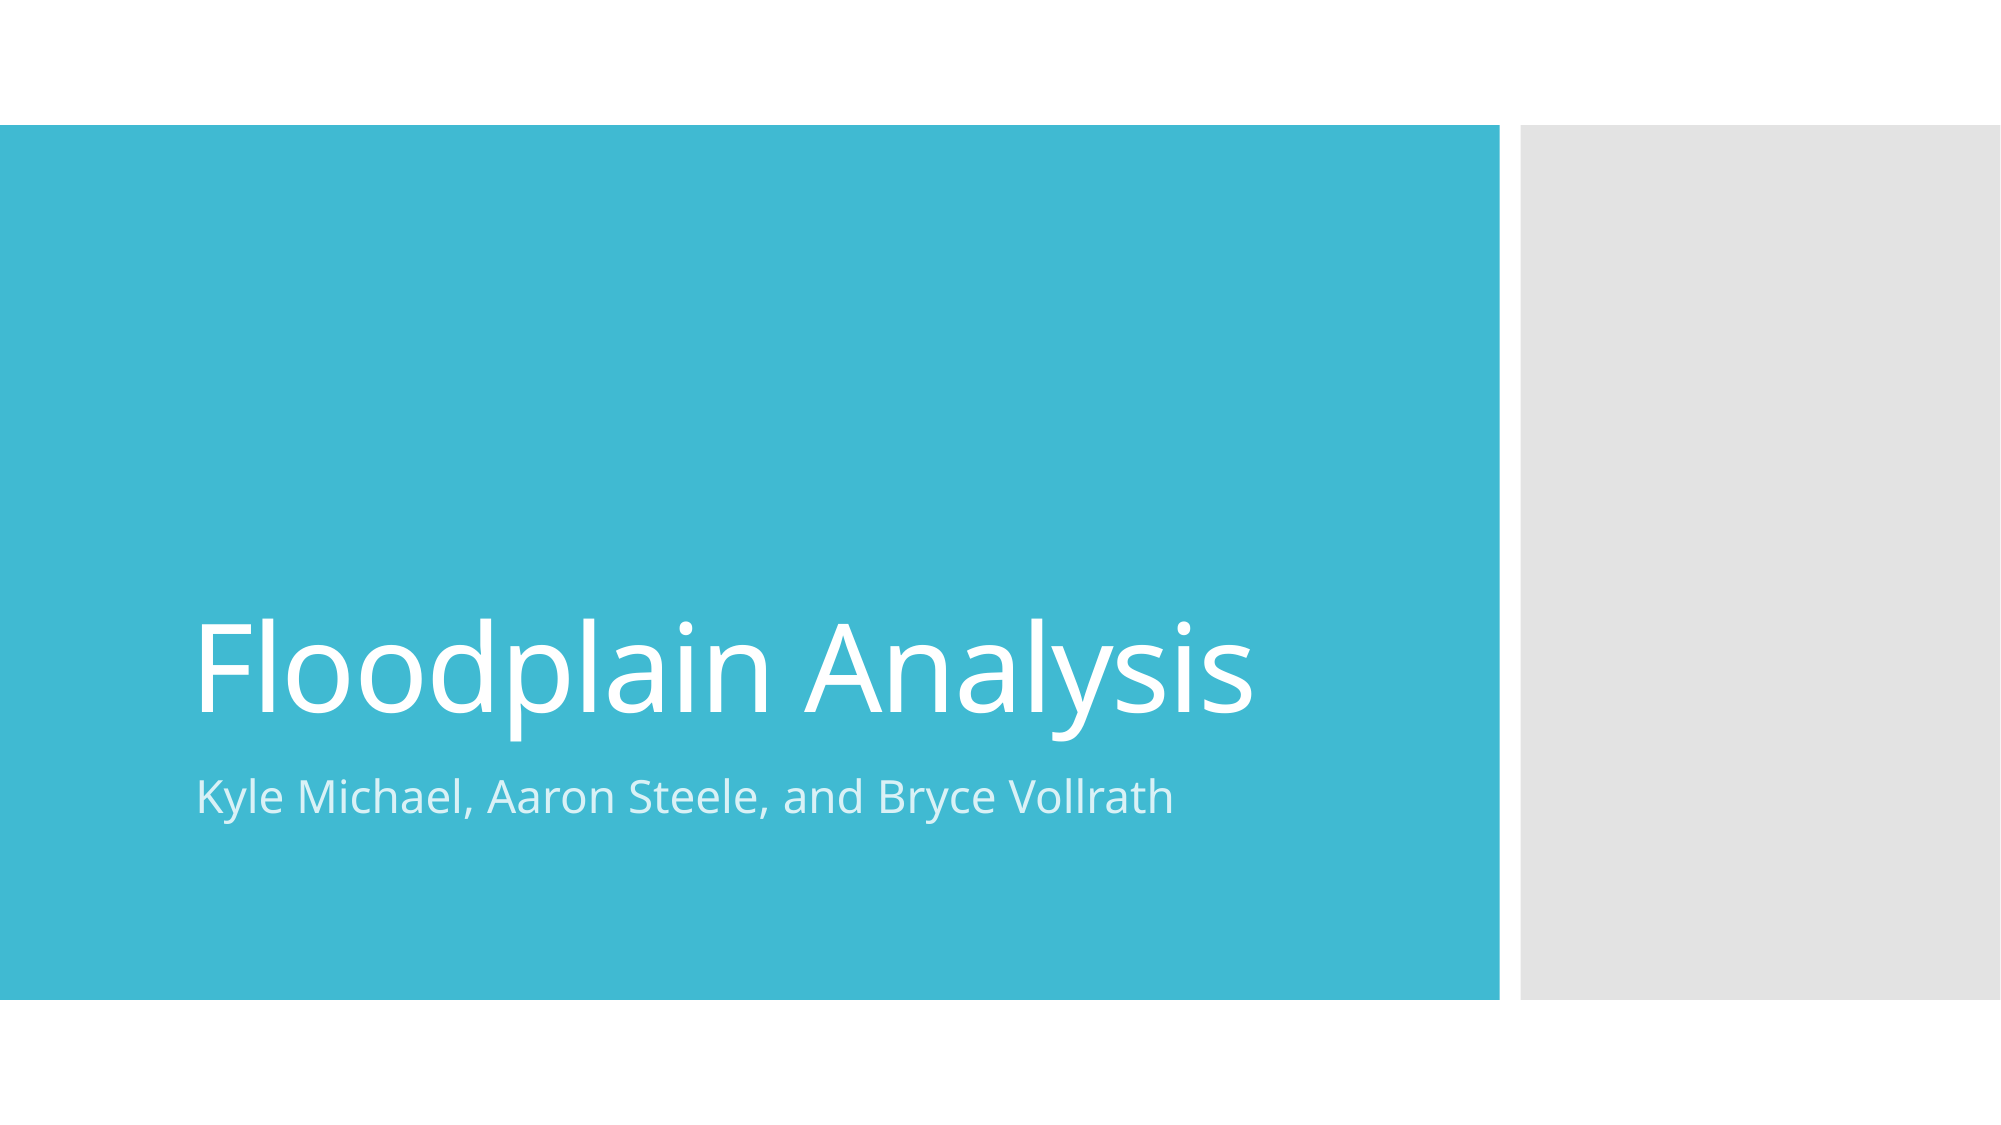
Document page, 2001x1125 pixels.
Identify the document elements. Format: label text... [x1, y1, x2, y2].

subtitle Kyle Michael, Aaron Steele, and Bryce Vollrath [180, 766, 1381, 917]
title Floodplain Analysis [175, 213, 1376, 747]
